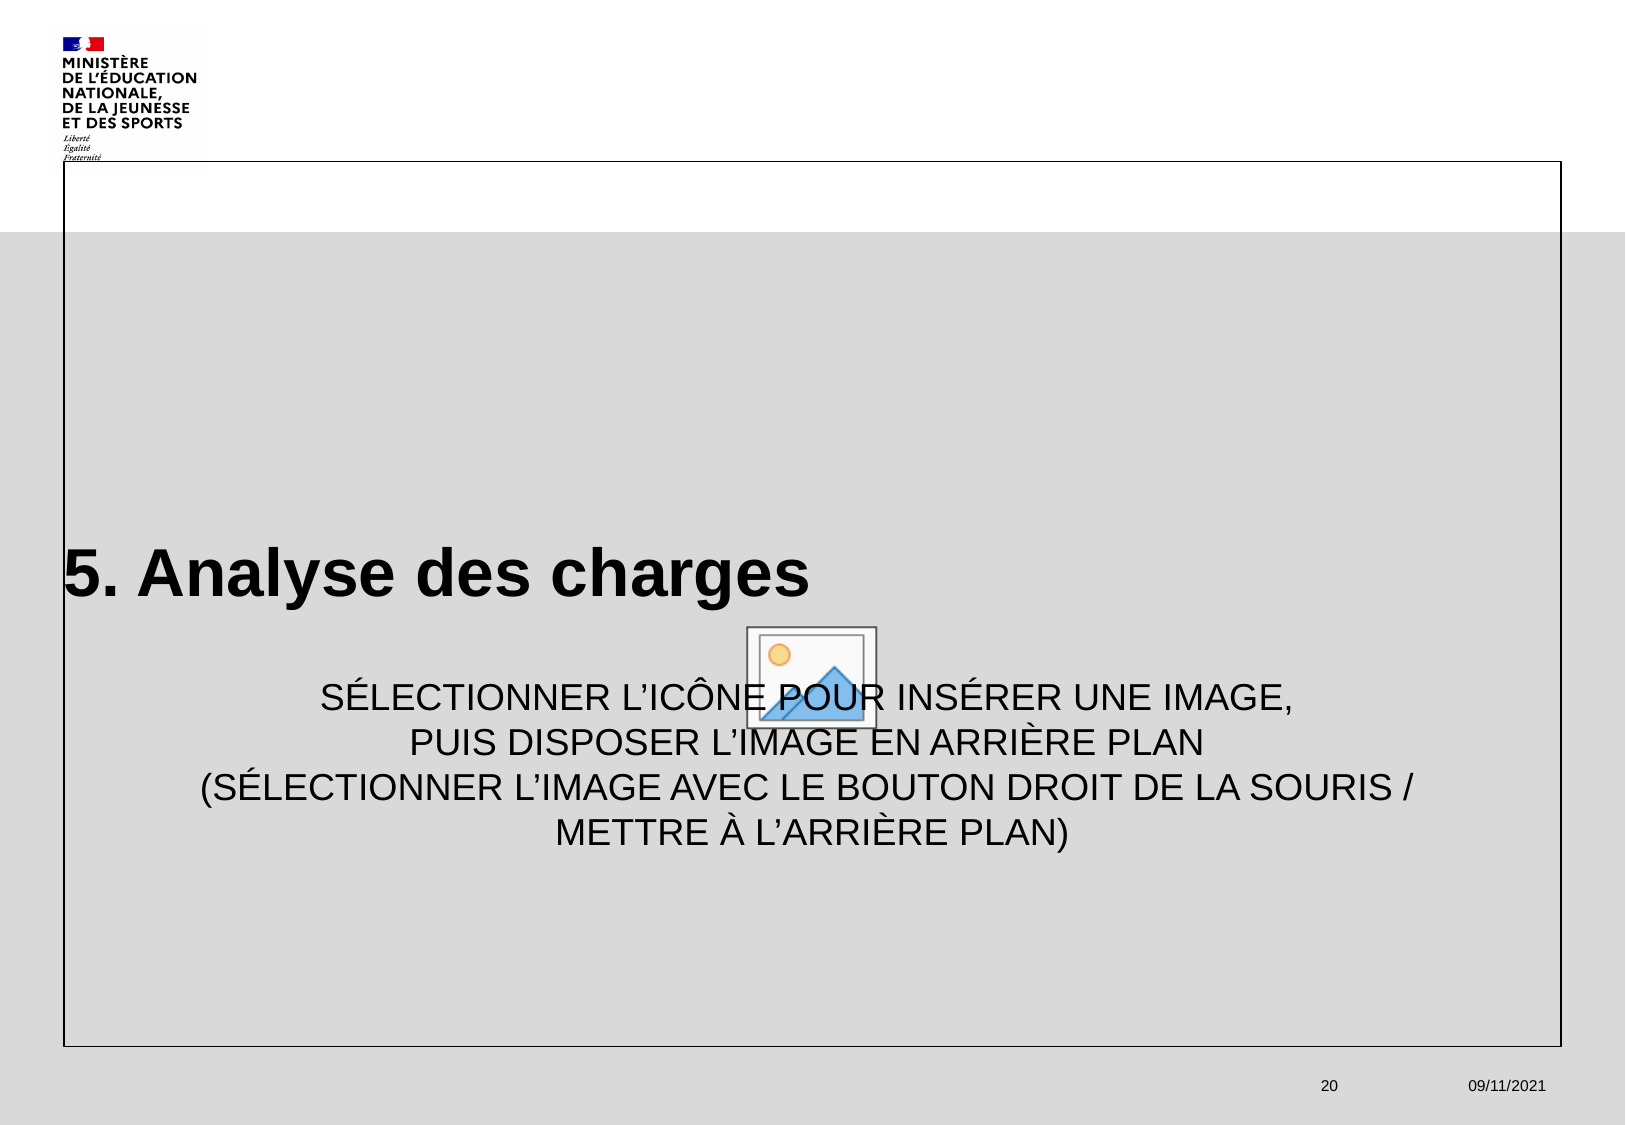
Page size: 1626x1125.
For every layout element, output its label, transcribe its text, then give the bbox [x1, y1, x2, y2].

title 5. Analyse des charges [63, 161, 1562, 230]
picture [48, 23, 211, 174]
picture [0, 231, 1625, 1125]
